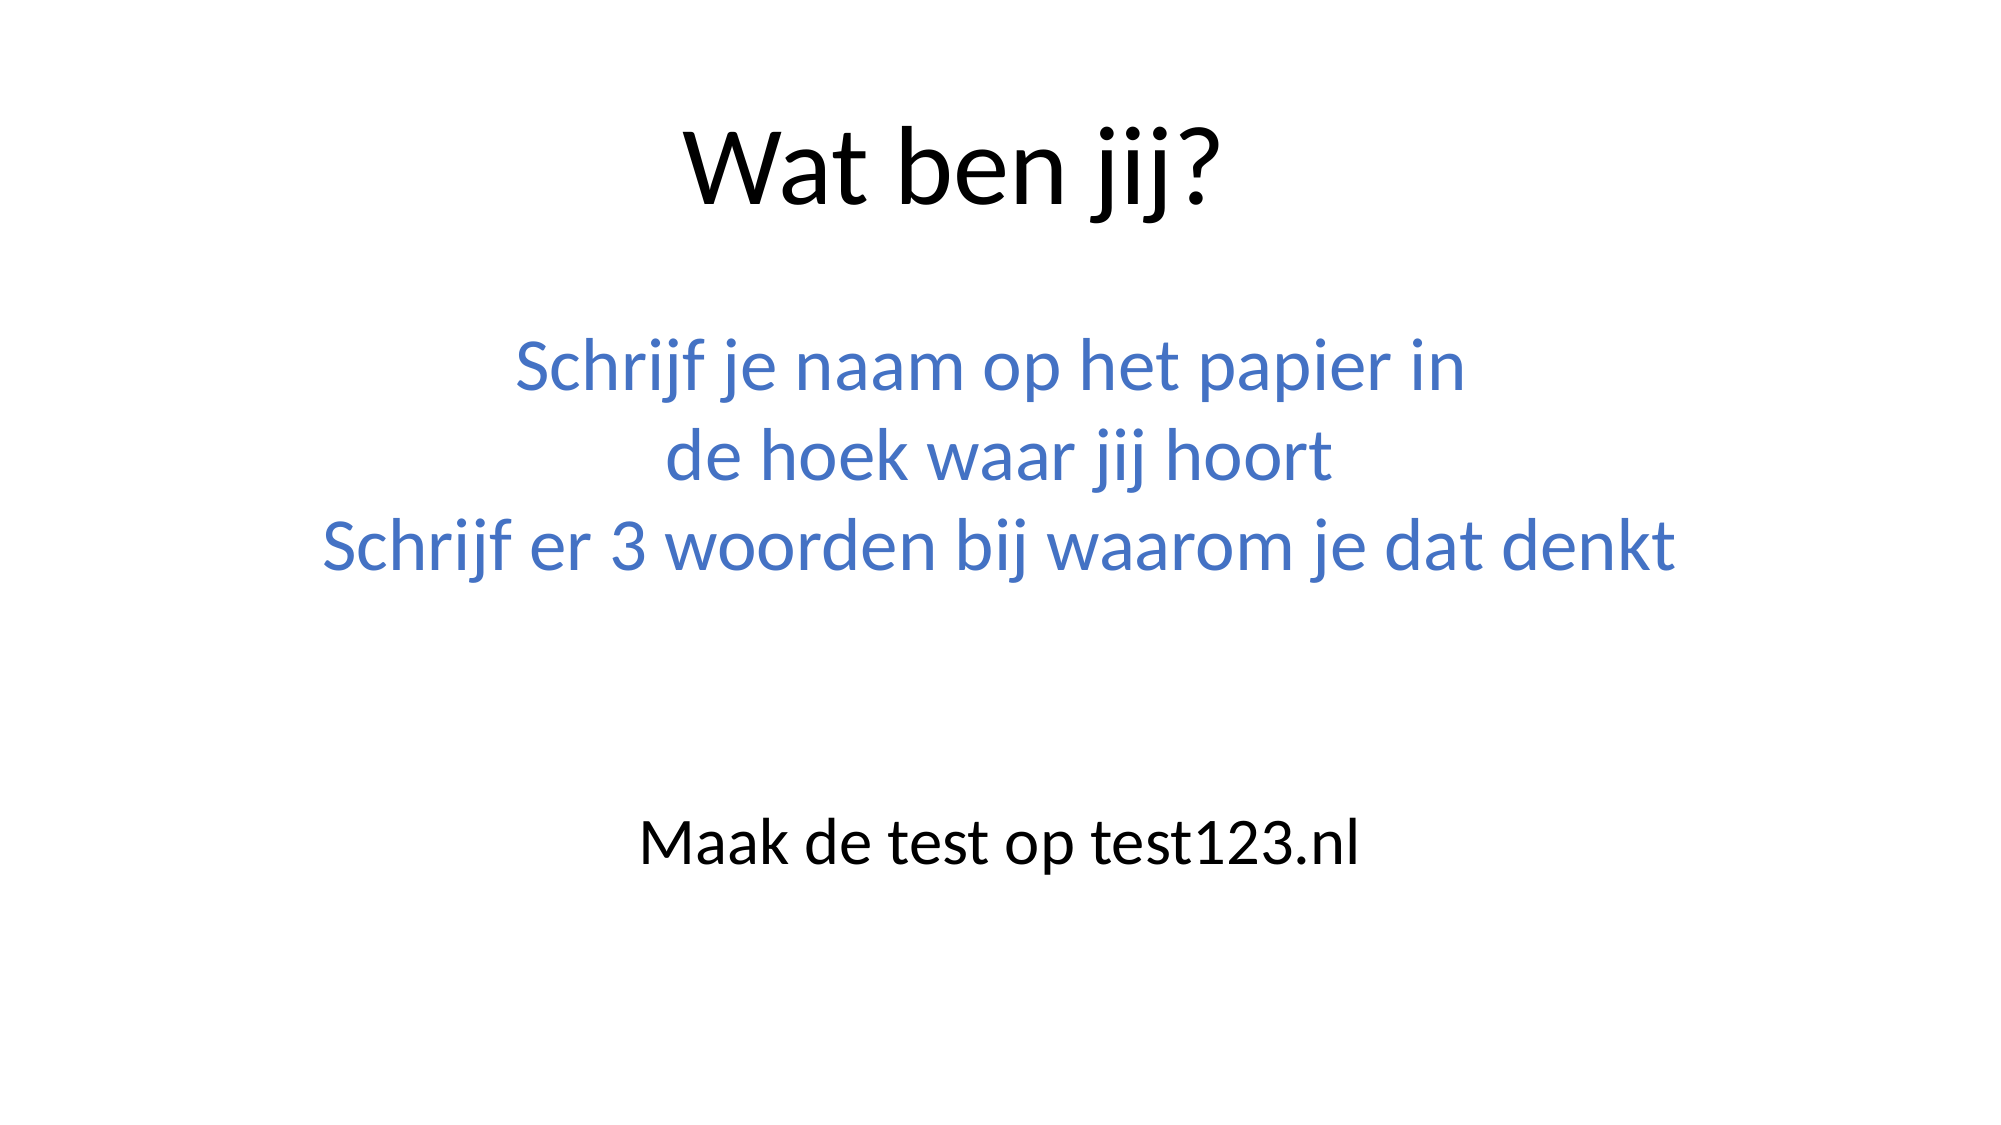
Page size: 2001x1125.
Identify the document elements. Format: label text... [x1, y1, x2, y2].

text_box Wat ben jij? [667, 84, 1242, 235]
text_box Schrijf je naam op het papier in de hoek waar jij hoort Schrijf er 3 woorden bij waarom je dat denkt [307, 308, 1693, 594]
text_box Maak de test op test123.nl [623, 790, 1377, 886]
